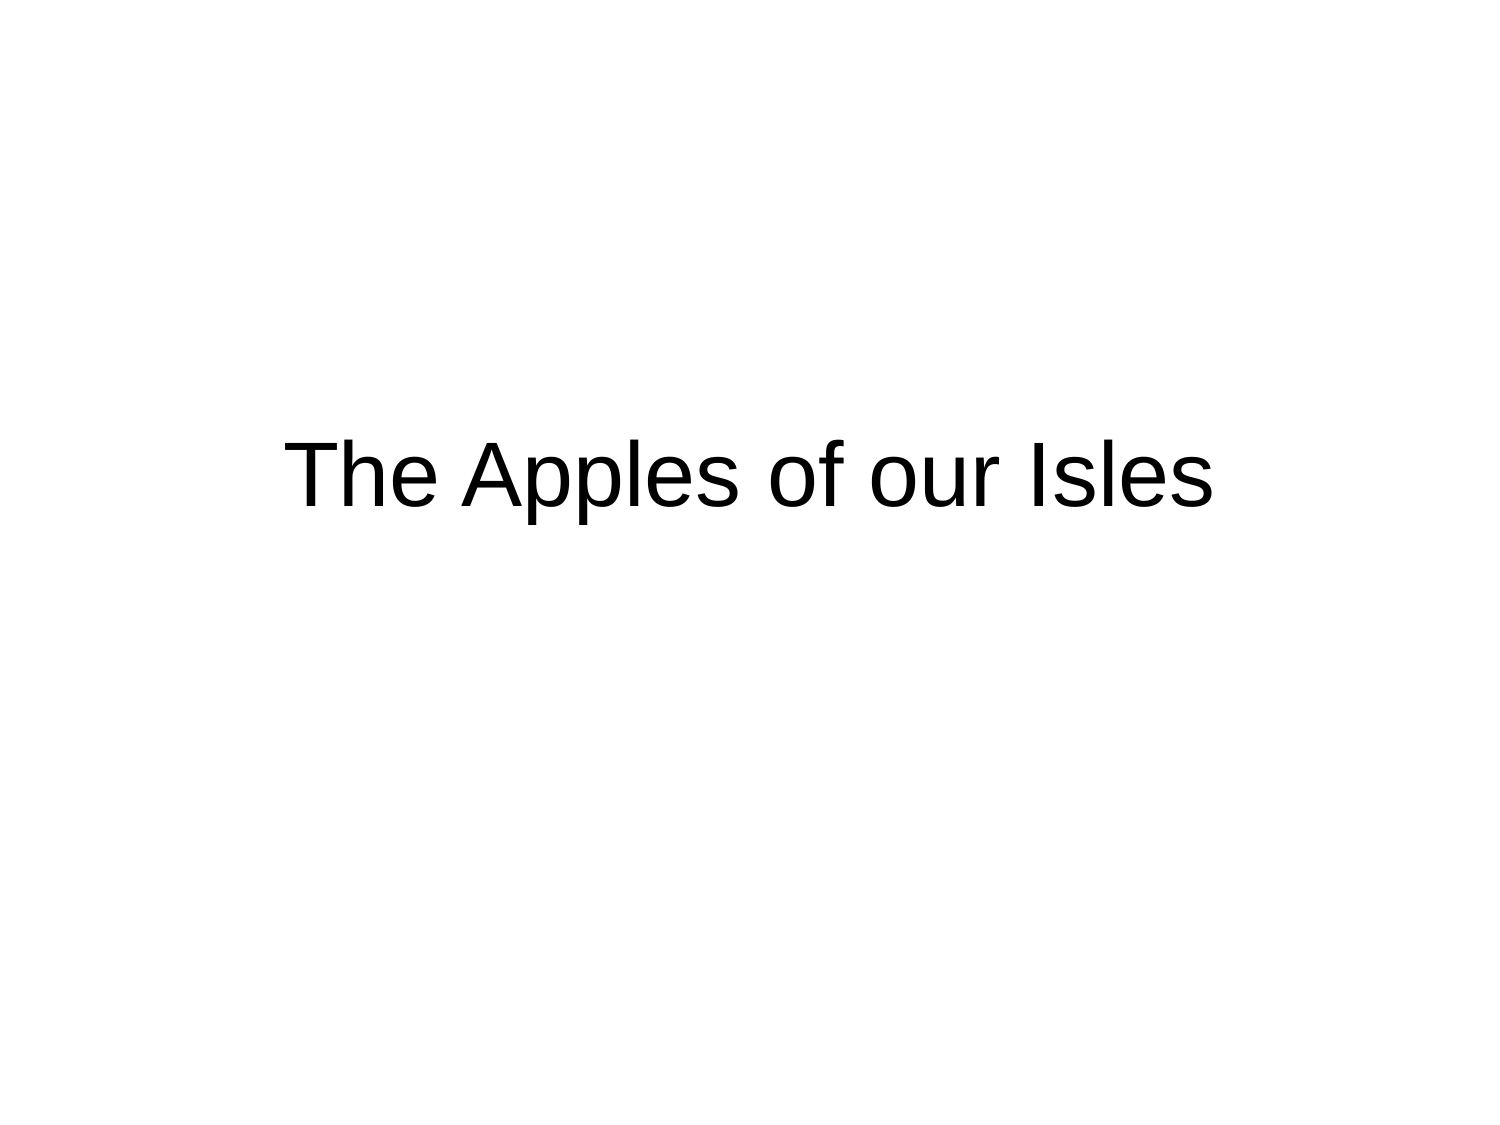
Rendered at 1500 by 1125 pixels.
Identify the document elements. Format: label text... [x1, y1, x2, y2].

title The Apples of our Isles [112, 349, 1388, 591]
